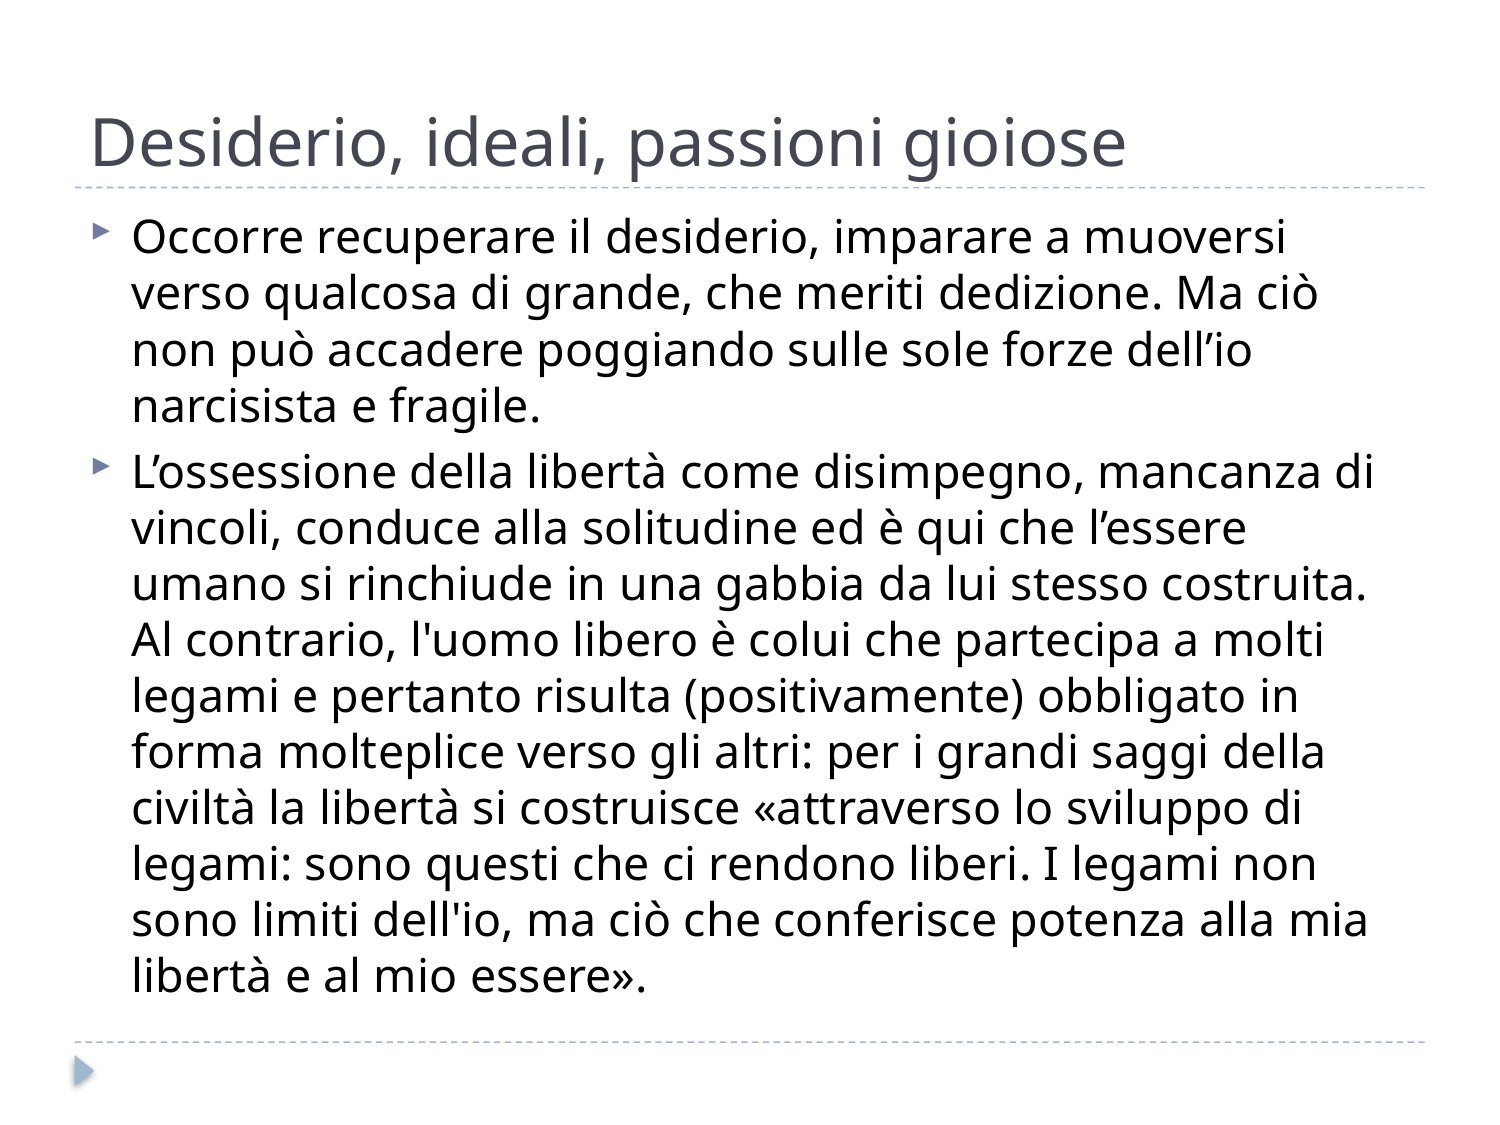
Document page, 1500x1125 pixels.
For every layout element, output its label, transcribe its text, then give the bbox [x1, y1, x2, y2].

title Desiderio, ideali, passioni gioiose [75, 24, 1425, 188]
list Occorre recuperare il desiderio, imparare a muoversi verso qualcosa di grande, che meriti dedizione. Ma ciò non può accadere poggiando sulle sole forze dell’io narcisista e fragile. L’ossessione della libertà come disimpegno, mancanza di vincoli, conduce alla solitudine ed è qui che l’essere umano si rinchiude in una gabbia da lui stesso costruita. Al contrario, l'uomo libero è colui che partecipa a molti legami e pertanto risulta (positivamente) obbligato in forma molteplice verso gli altri: per i grandi saggi della civiltà la libertà si costruisce «attraverso lo sviluppo di legami: sono questi che ci rendono liberi. I legami non sono limiti dell'io, ma ciò che conferisce potenza alla mia libertà e al mio essere». [75, 200, 1425, 1010]
